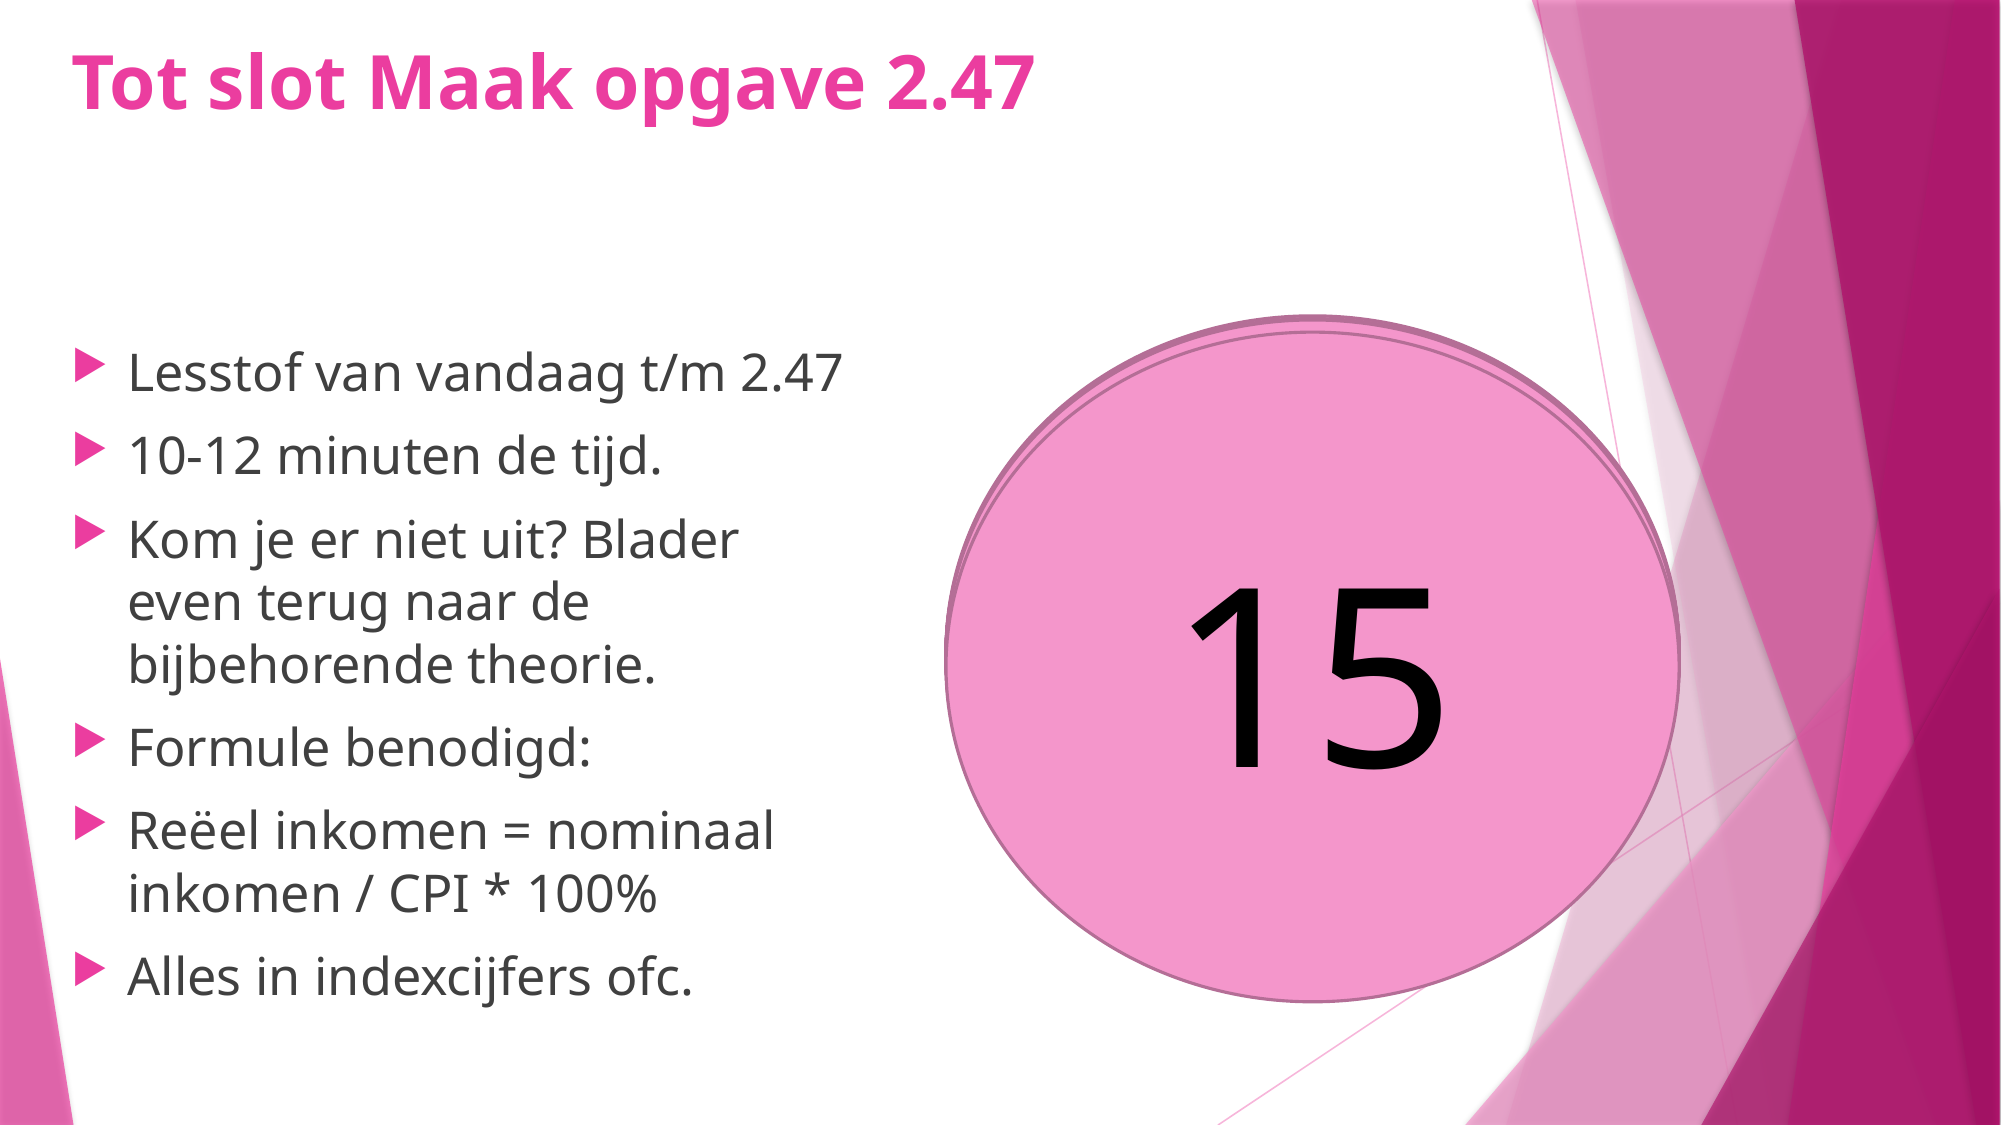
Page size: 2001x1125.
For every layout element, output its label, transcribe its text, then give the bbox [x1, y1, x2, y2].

text_box 10 [959, 314, 1668, 562]
list Lesstof van vandaag t/m 2.47 10-12 minuten de tijd. Kom je er niet uit? Blader even terug naar de bijbehorende theorie. Formule benodigd: Reëel inkomen = nominaal inkomen / CPI * 100% Alles in indexcijfers ofc. [56, 332, 865, 1112]
title Tot slot Maak opgave 2.47 [56, 27, 1522, 319]
text_box 14 [944, 318, 1681, 648]
text_box 15 [944, 330, 1681, 1004]
